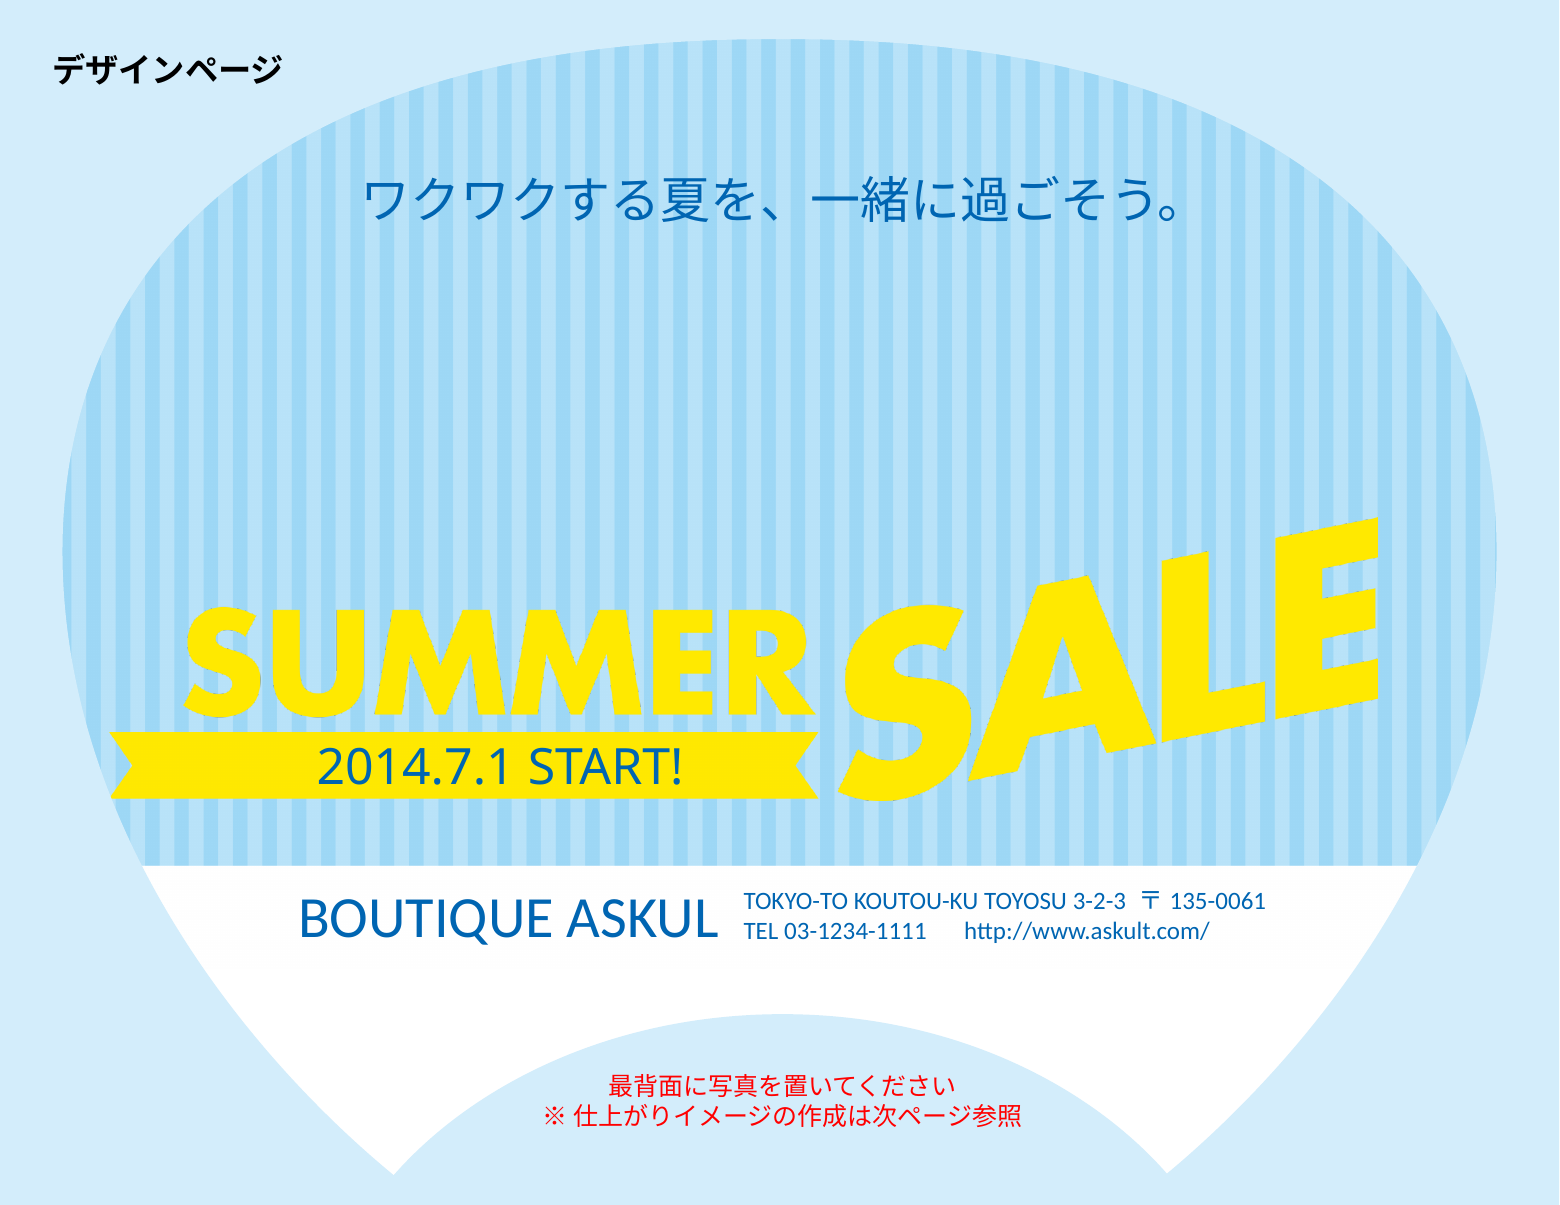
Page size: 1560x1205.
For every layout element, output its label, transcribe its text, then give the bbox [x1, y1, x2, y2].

text_box 最背面に写真を置いてください ※仕上がりイメージの作成は次ページ参照 [527, 1063, 1038, 1138]
text_box デザインページ [37, 42, 300, 97]
text_box ワクワクする夏を、一緒に過ごそう。 [345, 161, 1222, 236]
text_box TOKYO-TO KOUTOU-KU TOYOSU 3-2-3 〒135-0061 TEL 03-1234-1111 http://www.askult.com/ [728, 877, 1312, 953]
picture [63, 40, 1496, 969]
text_box BOUTIQUE ASKUL [283, 871, 734, 957]
